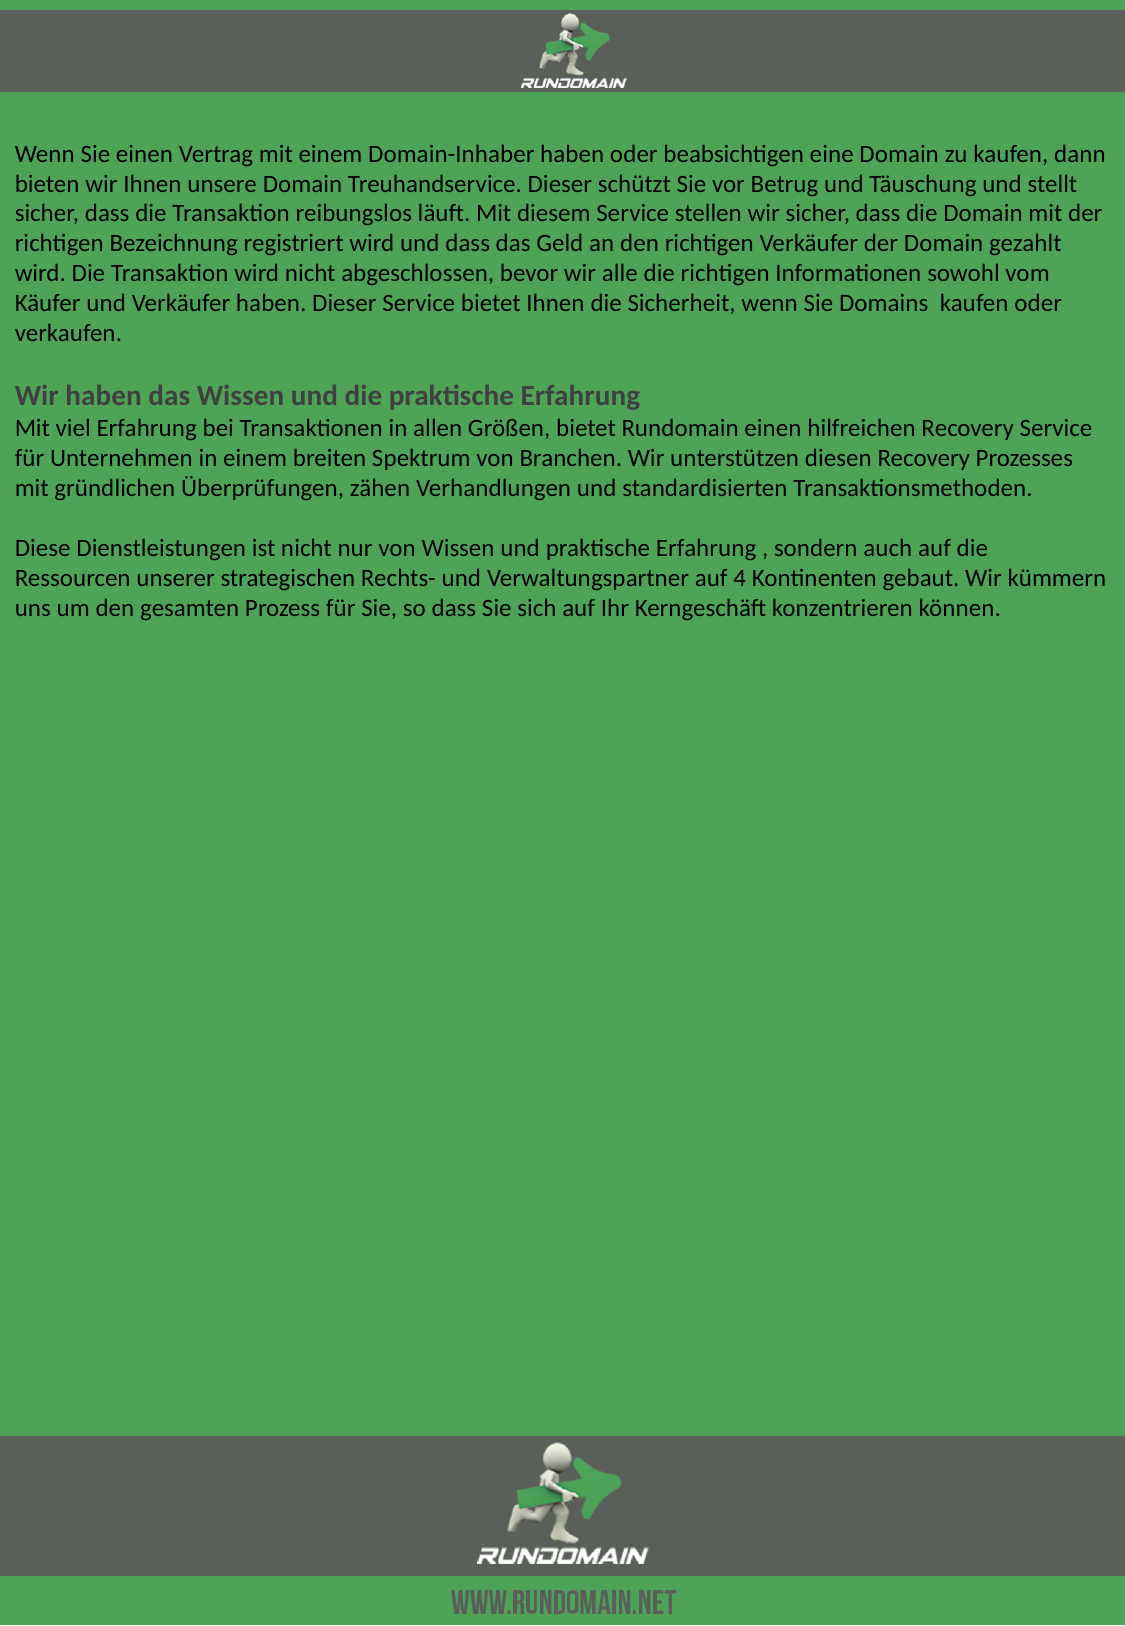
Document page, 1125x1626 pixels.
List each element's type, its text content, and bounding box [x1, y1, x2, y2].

text_box Wenn Sie einen Vertrag mit einem Domain-Inhaber haben oder beabsichtigen eine Domain zu kaufen, dann bieten wir Ihnen unsere Domain Treuhandservice. Dieser schützt Sie vor Betrug und Täuschung und stellt sicher, dass die Transaktion reibungslos läuft. Mit diesem Service stellen wir sicher, dass die Domain mit der richtigen Bezeichnung registriert wird und dass das Geld an den richtigen Verkäufer der Domain gezahlt wird. Die Transaktion wird nicht abgeschlossen, bevor wir alle die richtigen Informationen sowohl vom Käufer und Verkäufer haben. Dieser Service bietet Ihnen die Sicherheit, wenn Sie Domains kaufen oder verkaufen. Wir haben das Wissen und die praktische Erfahrung Mit viel Erfahrung bei Transaktionen in allen Größen, bietet Rundomain einen hilfreichen Recovery Service für Unternehmen in einem breiten Spektrum von Branchen. Wir unterstützen diesen Recovery Prozesses mit gründlichen Überprüfungen, zähen Verhandlungen und standardisierten Transaktionsmethoden. Diese Dienstleistungen ist nicht nur von Wissen und praktische Erfahrung , sondern auch auf die Ressourcen unserer strategischen Rechts- und Verwaltungspartner auf 4 Kontinenten gebaut. Wir kümmern uns um den gesamten Prozess für Sie, so dass Sie sich auf Ihr Kerngeschäft konzentrieren können. [0, 129, 1125, 629]
